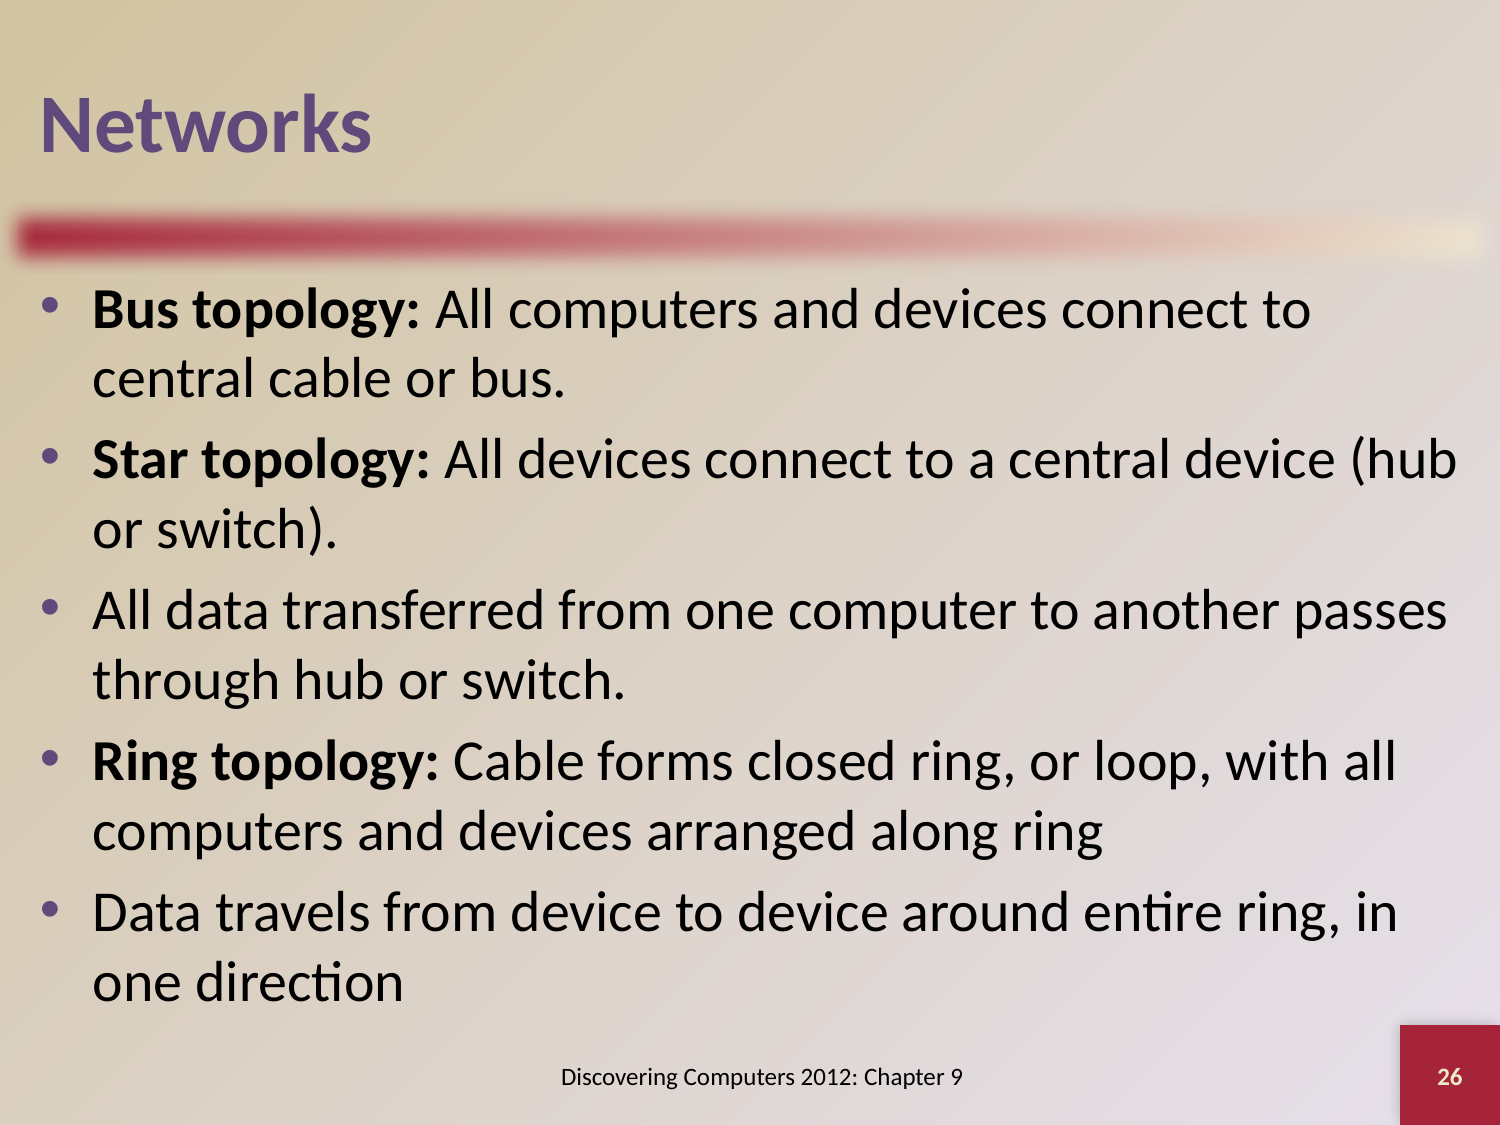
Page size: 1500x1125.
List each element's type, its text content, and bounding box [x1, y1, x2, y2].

list Bus topology: All computers and devices connect to central cable or bus. Star topology: All devices connect to a central device (hub or switch). All data transferred from one computer to another passes through hub or switch. Ring topology: Cable forms closed ring, or loop, with all computers and devices arranged along ring Data travels from device to device around entire ring, in one direction [24, 262, 1475, 1025]
footer Discovering Computers 2012: Chapter 9 [450, 1037, 1075, 1113]
slide_number 26 [1400, 1025, 1500, 1125]
title Networks [24, 24, 1475, 213]
